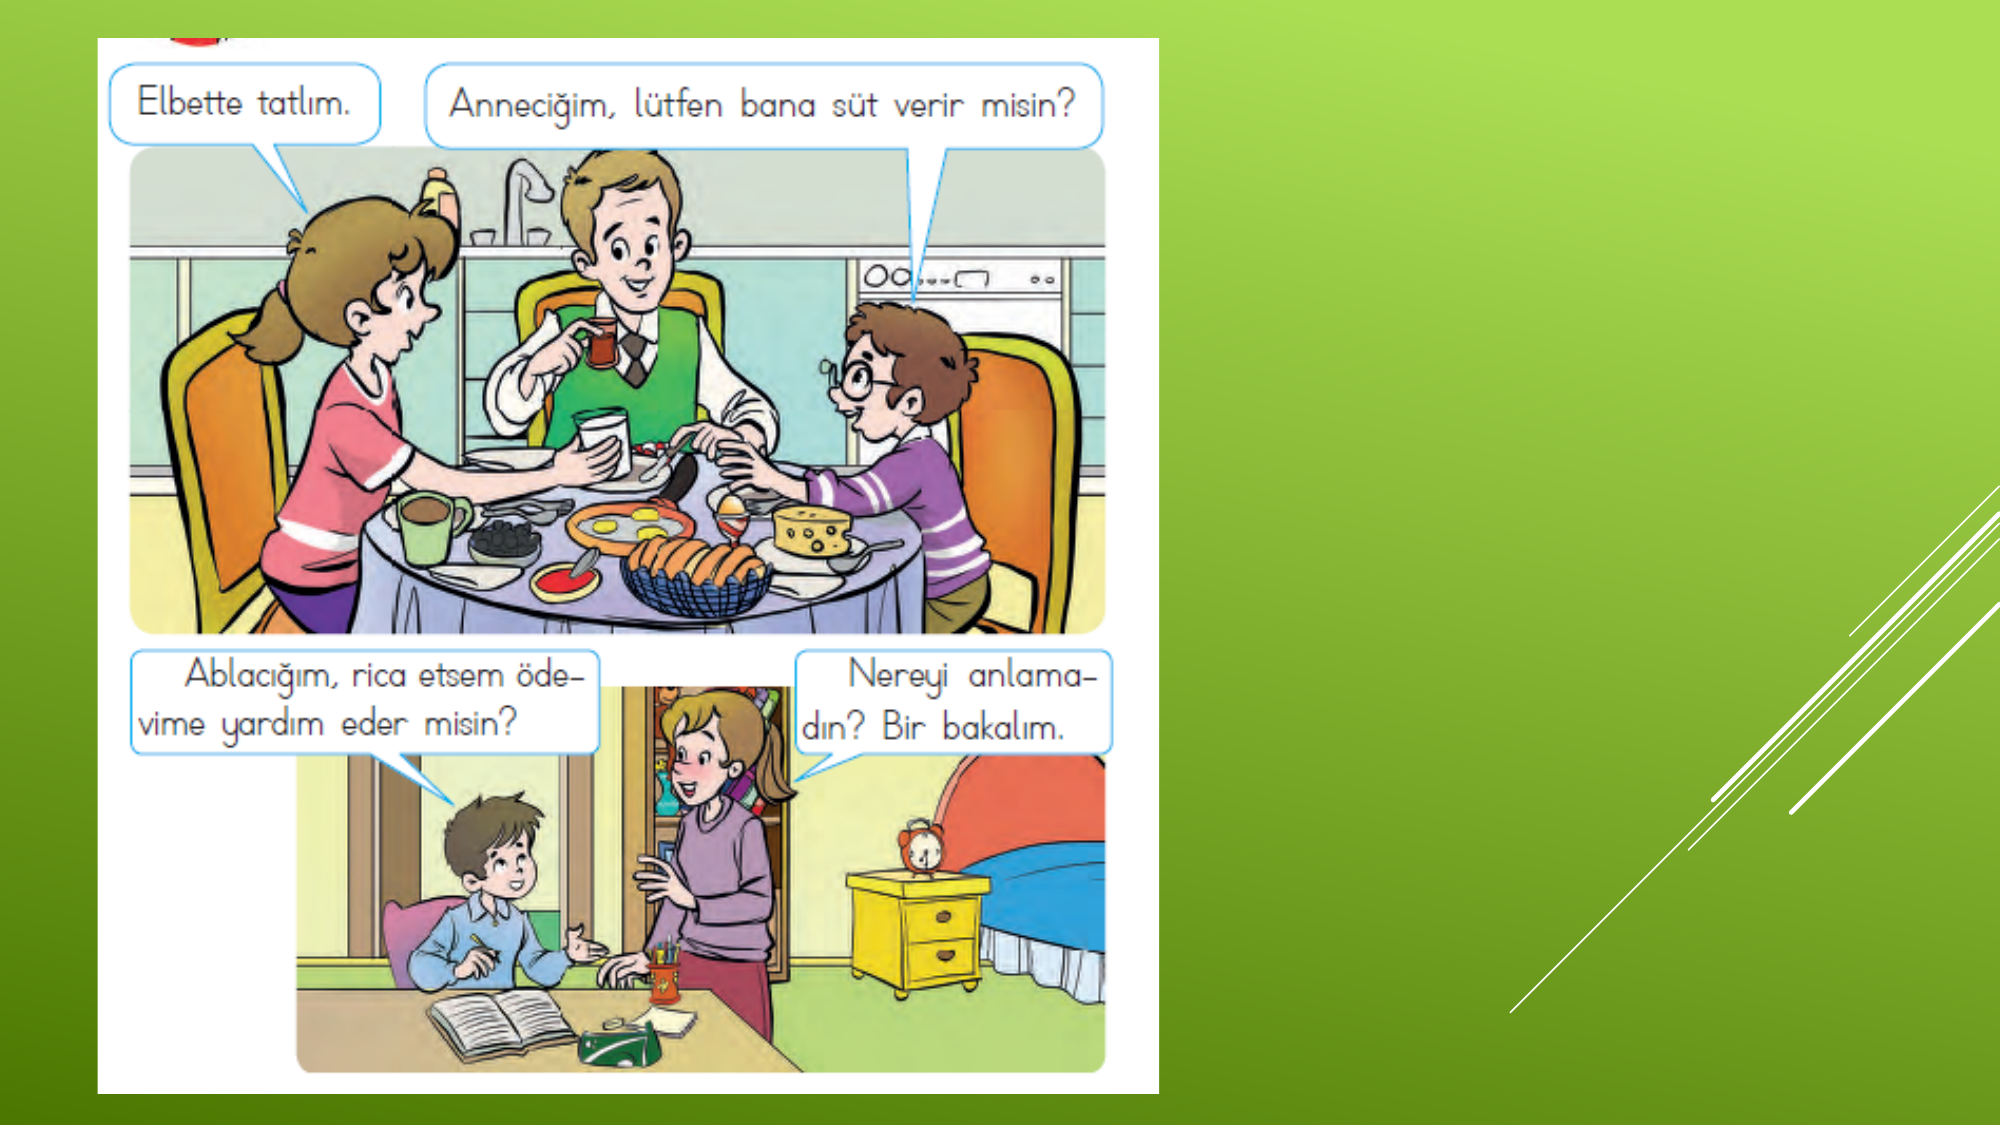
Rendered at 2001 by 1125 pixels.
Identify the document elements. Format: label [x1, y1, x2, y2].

picture [97, 38, 1160, 1095]
